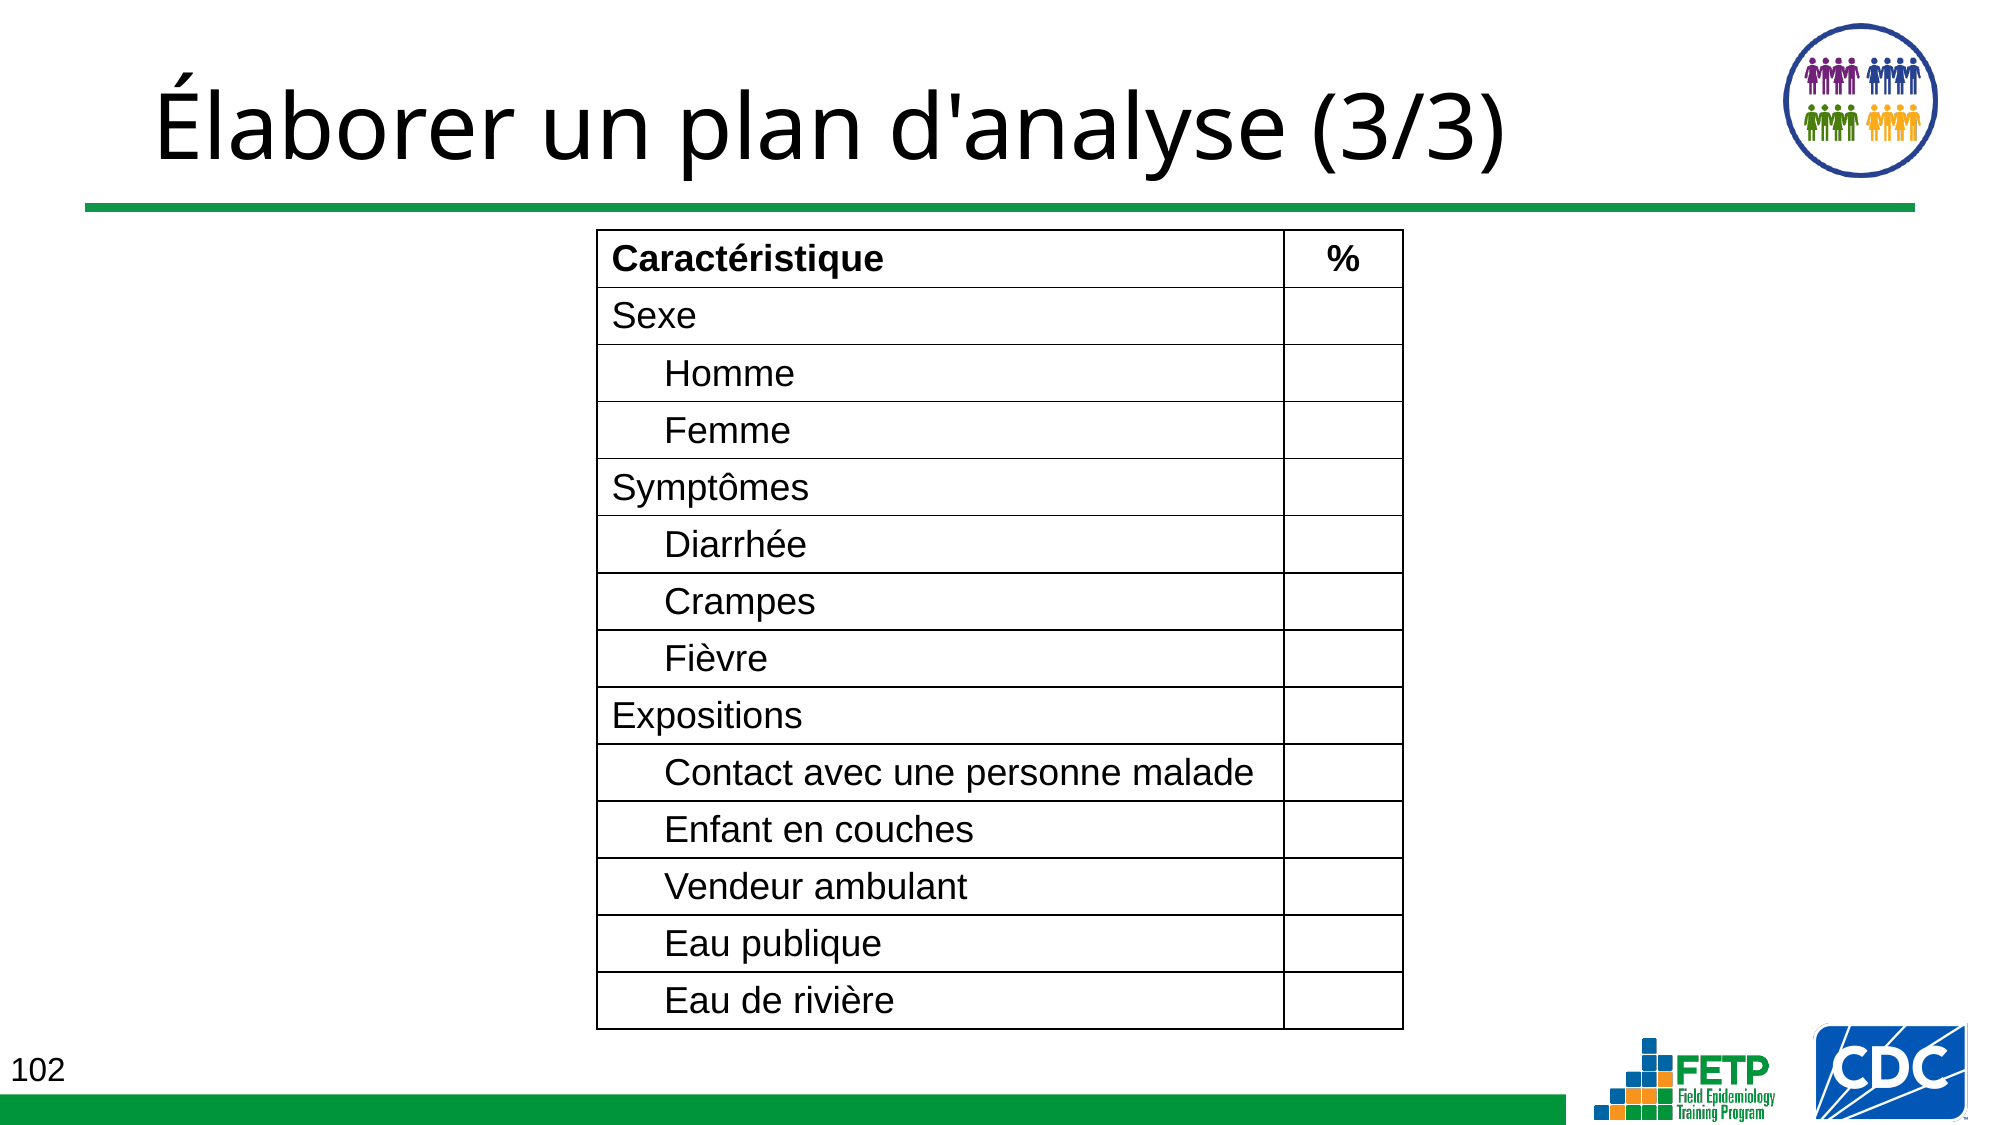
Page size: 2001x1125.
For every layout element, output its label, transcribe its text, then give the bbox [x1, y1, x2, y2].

table_cell [1285, 402, 1402, 458]
table_cell [1285, 745, 1402, 800]
table_cell [1285, 574, 1402, 629]
table_cell [1285, 516, 1402, 572]
table_cell Femme [598, 402, 1283, 458]
table_cell Fièvre [598, 631, 1283, 686]
table_cell Homme [598, 345, 1283, 401]
table_cell Crampes [598, 574, 1283, 629]
table_cell [1285, 688, 1402, 743]
table_cell Vendeur ambulant [598, 859, 1283, 914]
picture [1594, 1038, 1775, 1122]
table_cell Contact avec une personne malade [598, 745, 1283, 800]
table_cell [1285, 288, 1402, 344]
table_cell [1285, 859, 1402, 914]
table_header Caractéristique [598, 231, 1283, 287]
table_cell [1285, 459, 1402, 515]
table_cell Expositions [598, 688, 1283, 743]
table_cell [1285, 802, 1402, 857]
table_cell Enfant en couches [598, 802, 1283, 857]
table_cell Eau de rivière [598, 973, 1283, 1028]
table_cell Diarrhée [598, 516, 1283, 572]
table_cell [1285, 345, 1402, 401]
table_cell [1285, 916, 1402, 971]
table_cell Sexe [598, 288, 1283, 344]
picture [1783, 23, 1938, 178]
table_cell Eau publique [598, 916, 1283, 971]
table_cell [1285, 631, 1402, 686]
picture [1813, 1023, 1968, 1122]
table_cell [1285, 973, 1402, 1028]
table_cell Symptômes [598, 459, 1283, 515]
title Élaborer un plan d'analyse (3/3) [137, 73, 1738, 205]
table_header % [1285, 231, 1402, 287]
